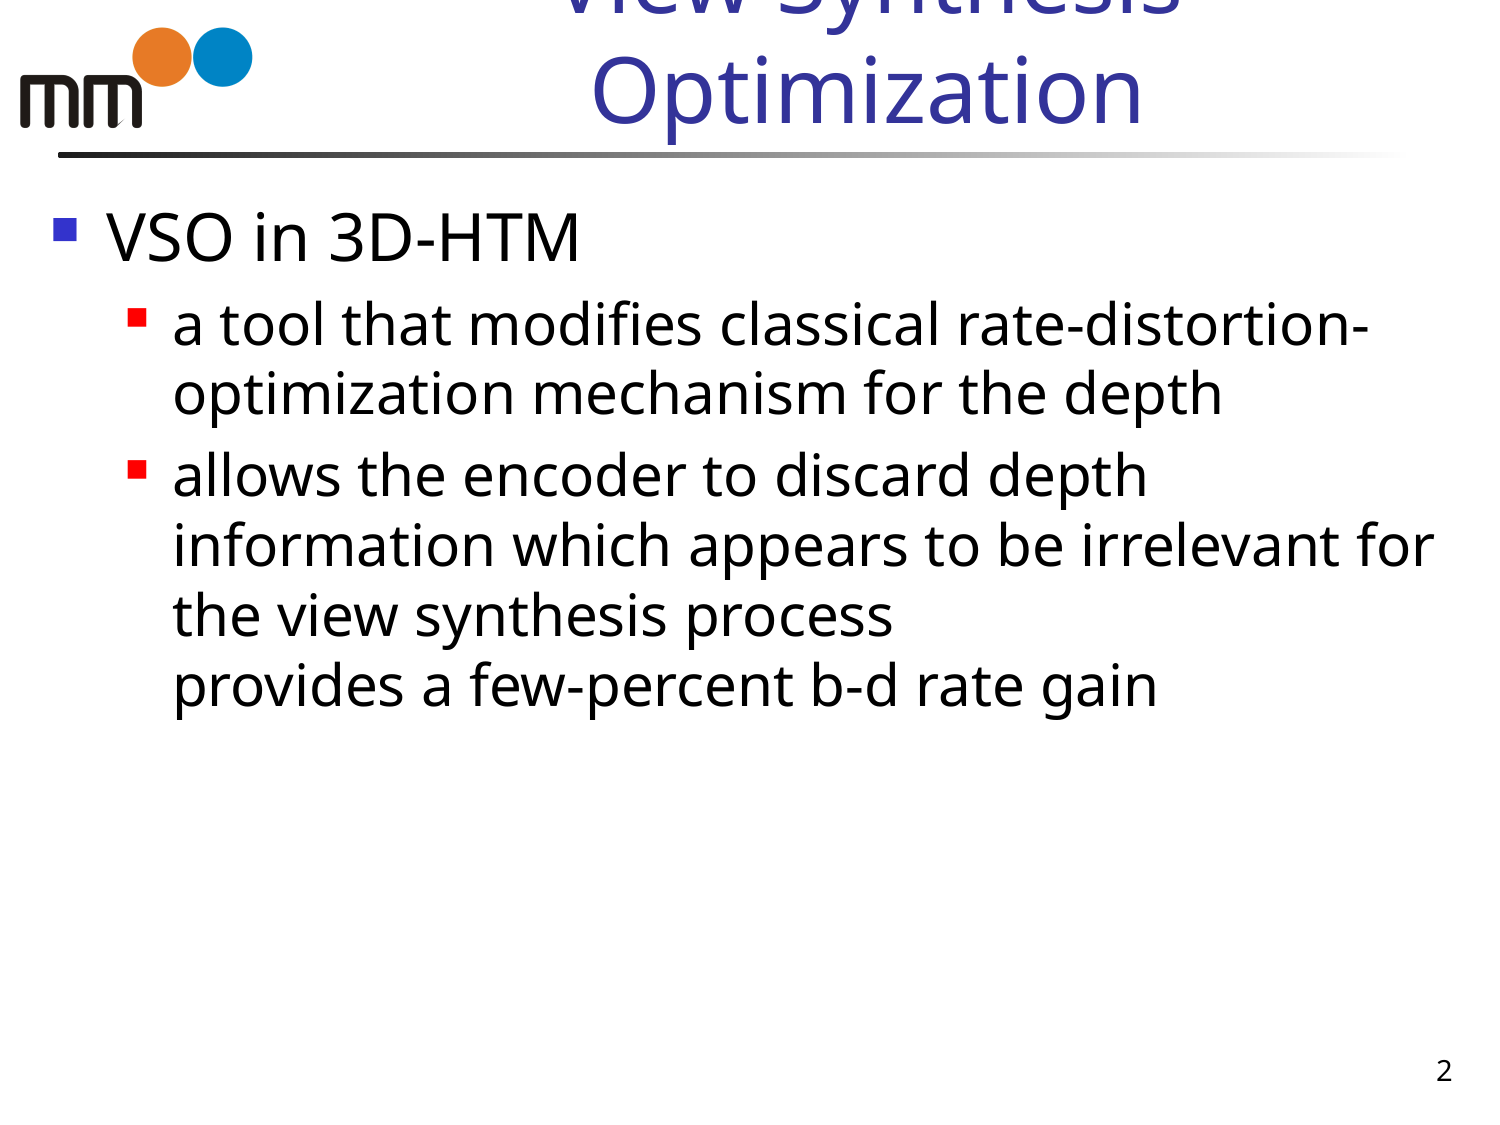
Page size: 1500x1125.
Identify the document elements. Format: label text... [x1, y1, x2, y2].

title View Synthesis Optimization [269, 23, 1468, 150]
slide_number 2 [1154, 1023, 1468, 1100]
list VSO in 3D-HTM a tool that modifies classical rate-distortion-optimization mechanism for the depth allows the encoder to discard depth information which appears to be irrelevant for the view synthesis process provides a few-percent b-d rate gain [35, 187, 1469, 1006]
